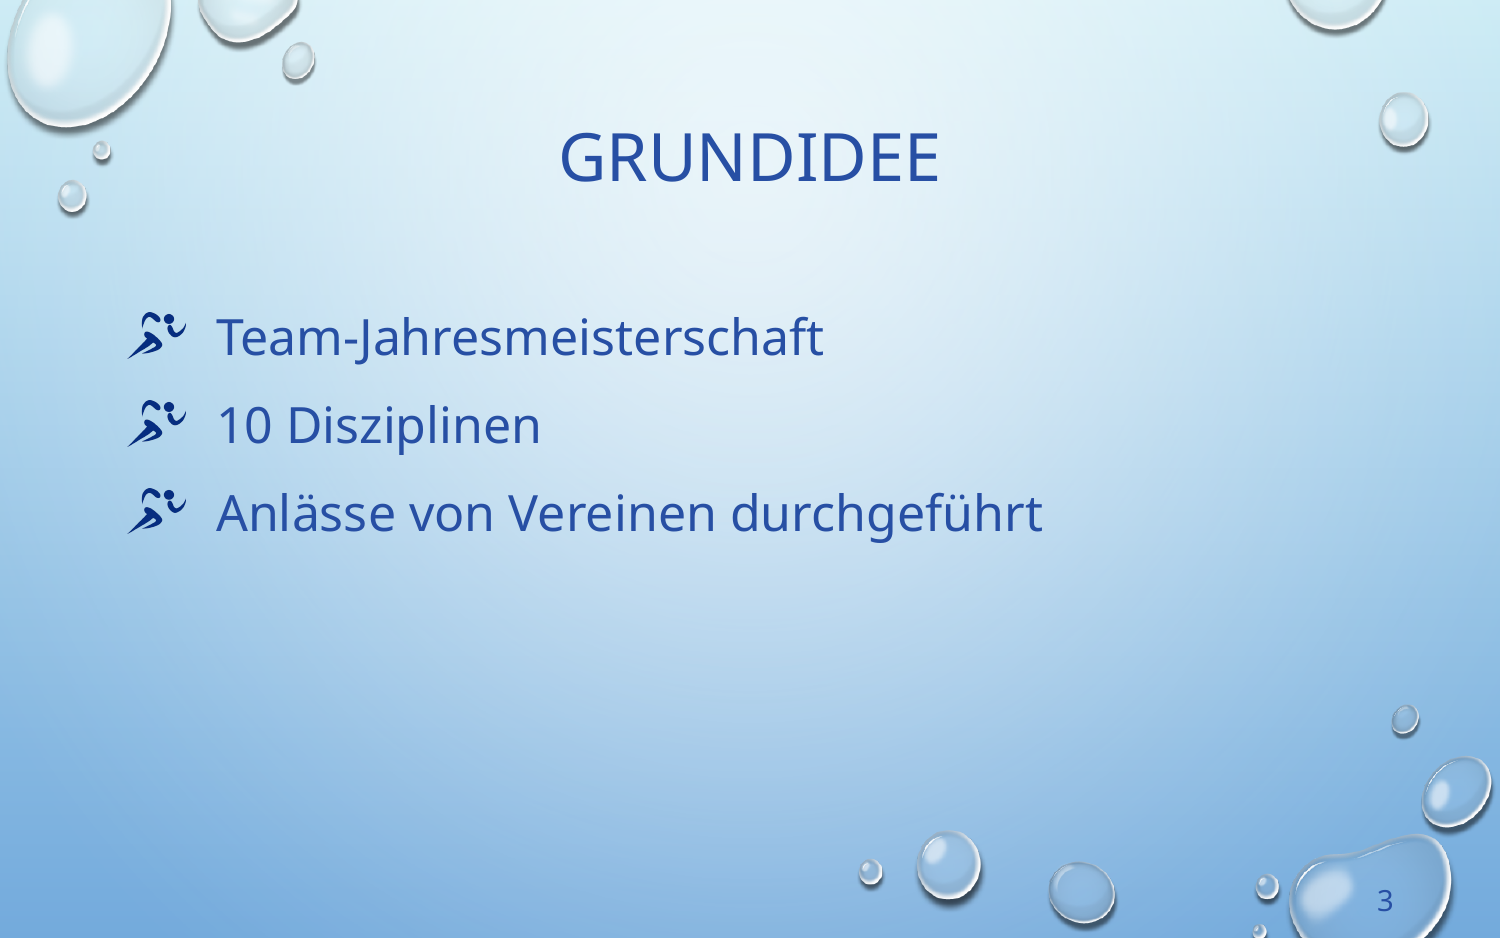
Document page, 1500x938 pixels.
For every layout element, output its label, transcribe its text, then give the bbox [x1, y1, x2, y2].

title Grundidee [112, 70, 1388, 249]
list Team-Jahresmeisterschaft 10 Disziplinen Anlässe von Vereinen durchgeführt [112, 286, 1388, 830]
picture [0, 0, 1500, 938]
slide_number 3 [1325, 867, 1409, 938]
